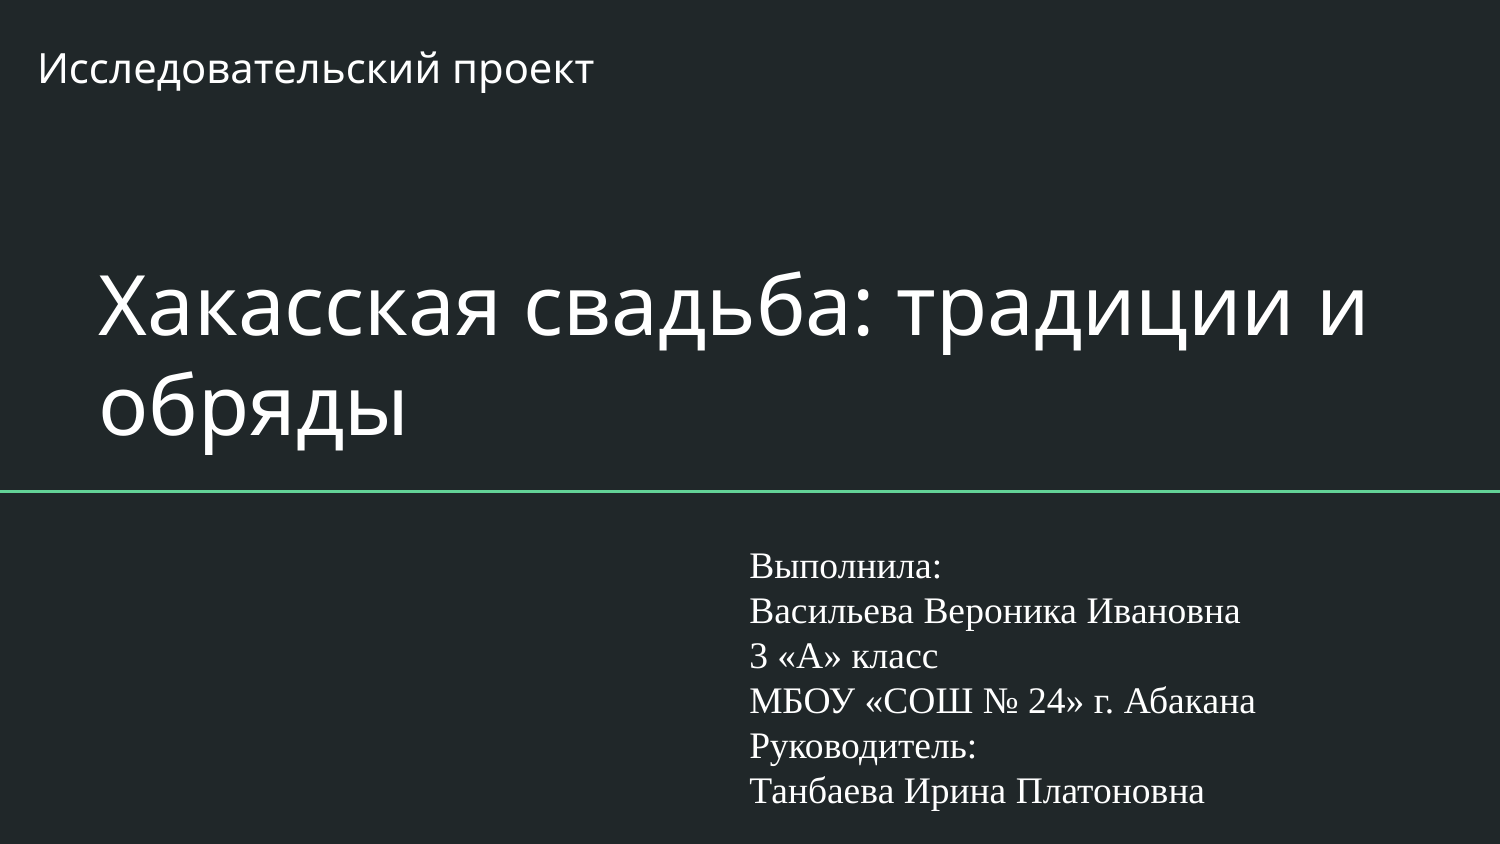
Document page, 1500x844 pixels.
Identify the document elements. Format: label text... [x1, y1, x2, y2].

subtitle Исследовательский проект [22, 26, 1355, 130]
text_box Выполнила: Васильева Вероника Ивановна 3 «А» класс МБОУ «СОШ № 24» г. Абакана Руководитель: Танбаева Ирина Платоновна [734, 533, 1485, 819]
title Хакасская свадьба: традиции и обряды [83, 206, 1417, 467]
